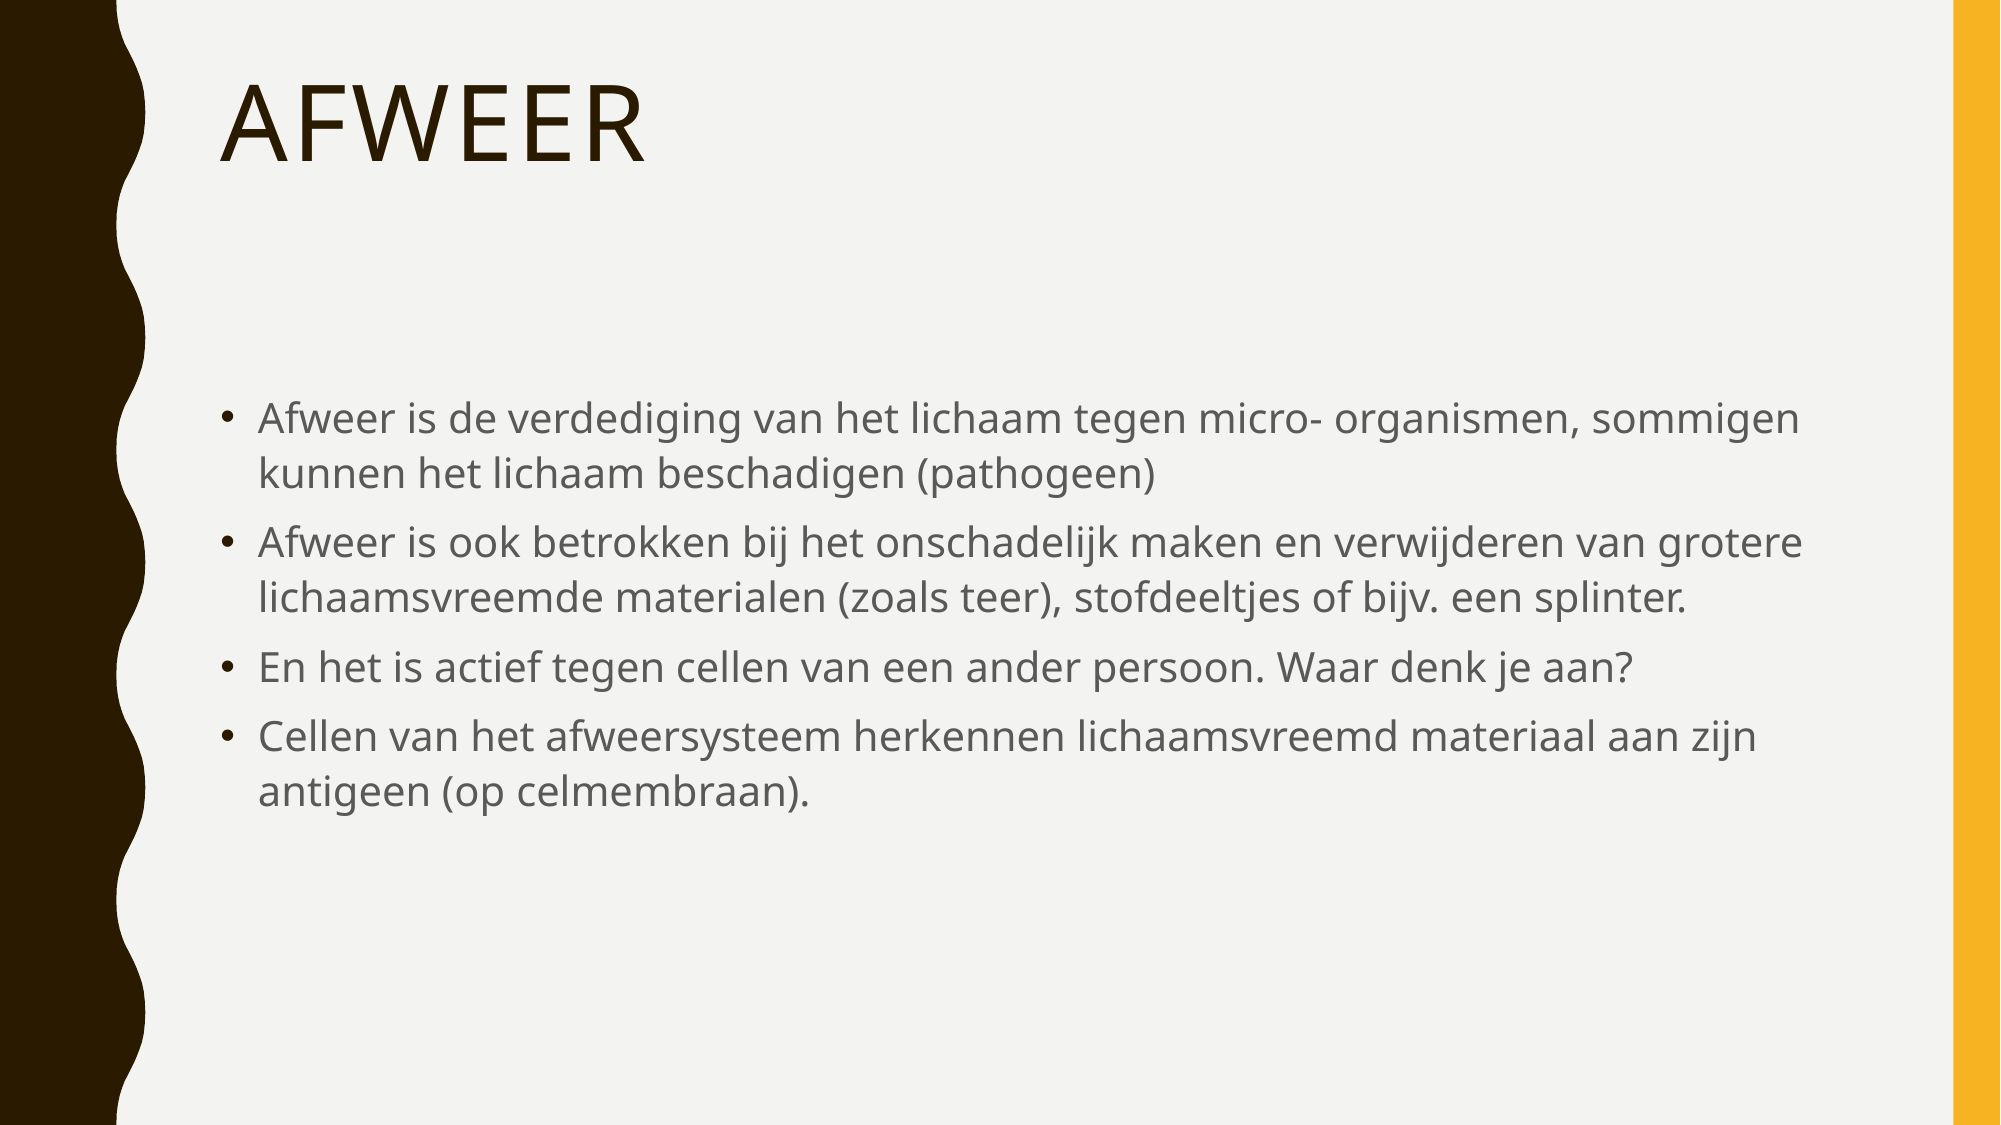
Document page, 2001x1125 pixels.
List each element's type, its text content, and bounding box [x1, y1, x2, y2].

list Afweer is de verdediging van het lichaam tegen micro- organismen, sommigen kunnen het lichaam beschadigen (pathogeen) Afweer is ook betrokken bij het onschadelijk maken en verwijderen van grotere lichaamsvreemde materialen (zoals teer), stofdeeltjes of bijv. een splinter. En het is actief tegen cellen van een ander persoon. Waar denk je aan? Cellen van het afweersysteem herkennen lichaamsvreemd materiaal aan zijn antigeen (op celmembraan). [205, 379, 1875, 969]
title Afweer [205, 62, 1875, 308]
